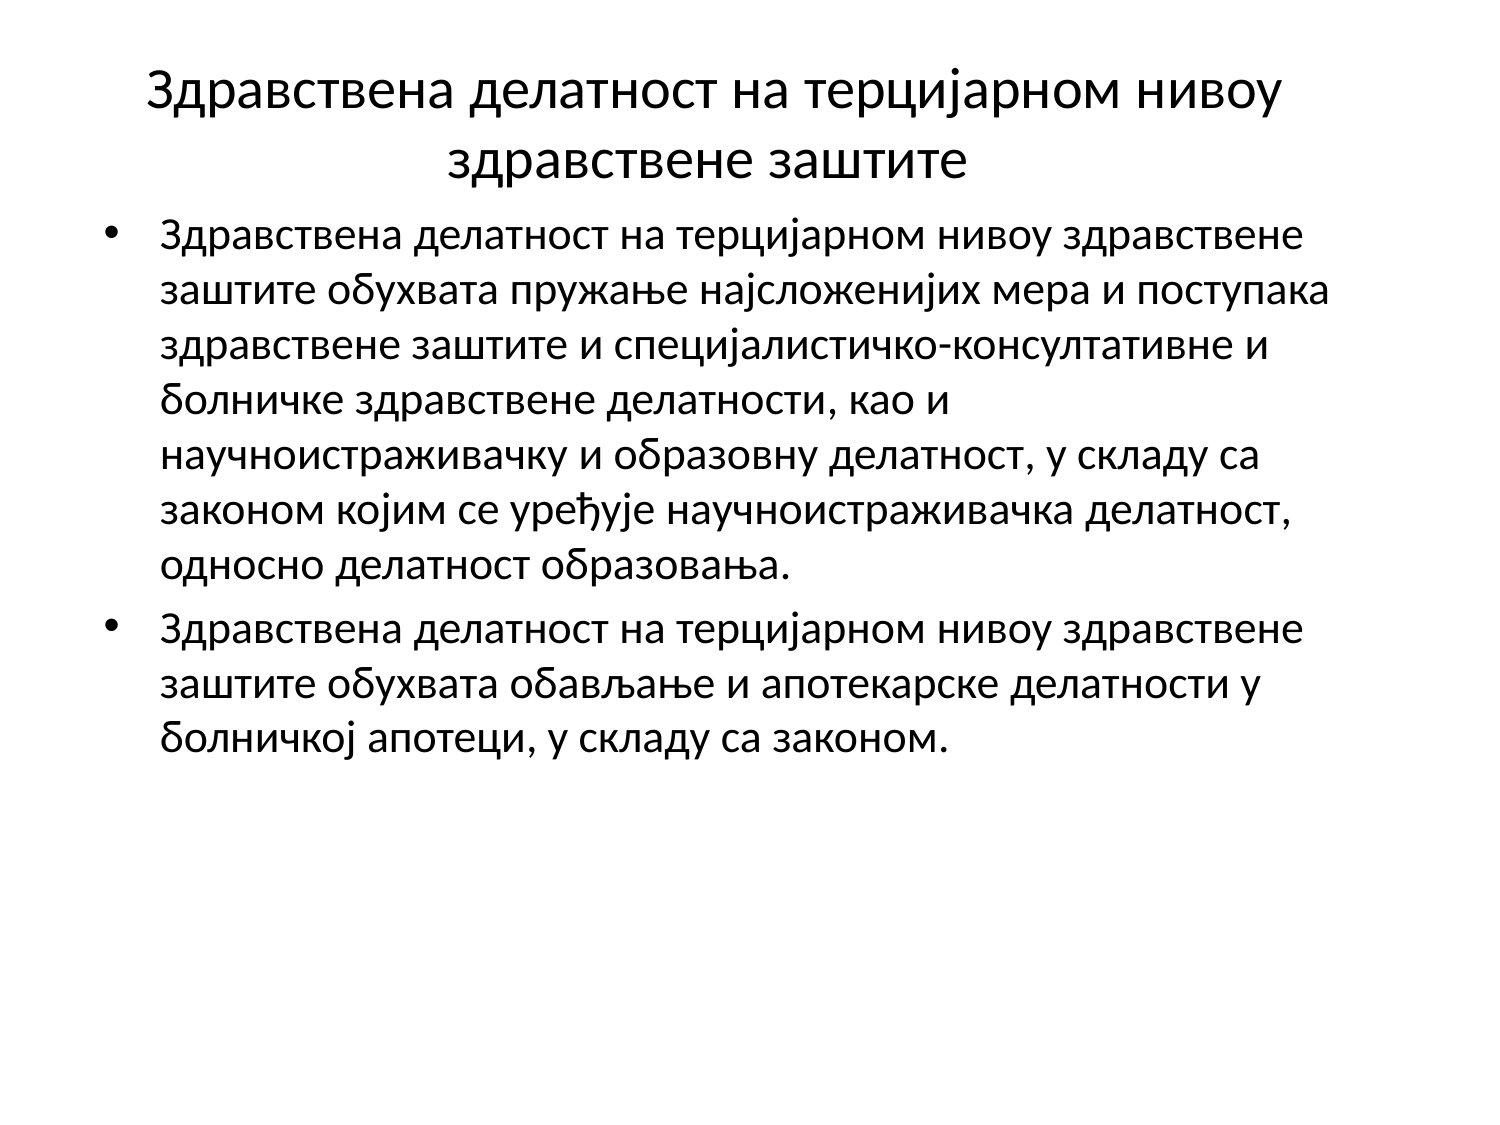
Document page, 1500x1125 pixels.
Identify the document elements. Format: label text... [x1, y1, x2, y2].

title Здравствена делатност на терцијарном нивоу здравствене заштите [76, 78, 1353, 163]
list Здравствена делатност на терцијарном нивоу здравствене заштите обухвата пружање најсложенијих мера и поступака здравствене заштите и специјалистичко-консултативне и болничке здравствене делатности, као и научноистраживачку и образовну делатност, у складу са законом којим се уређује научноистраживачка делатност, односно делатност образовања. Здравствена делатност на терцијарном нивоу здравствене заштите обухвата обављање и апотекарске делатности у болничкој апотеци, у складу са законом. [88, 196, 1376, 1107]
